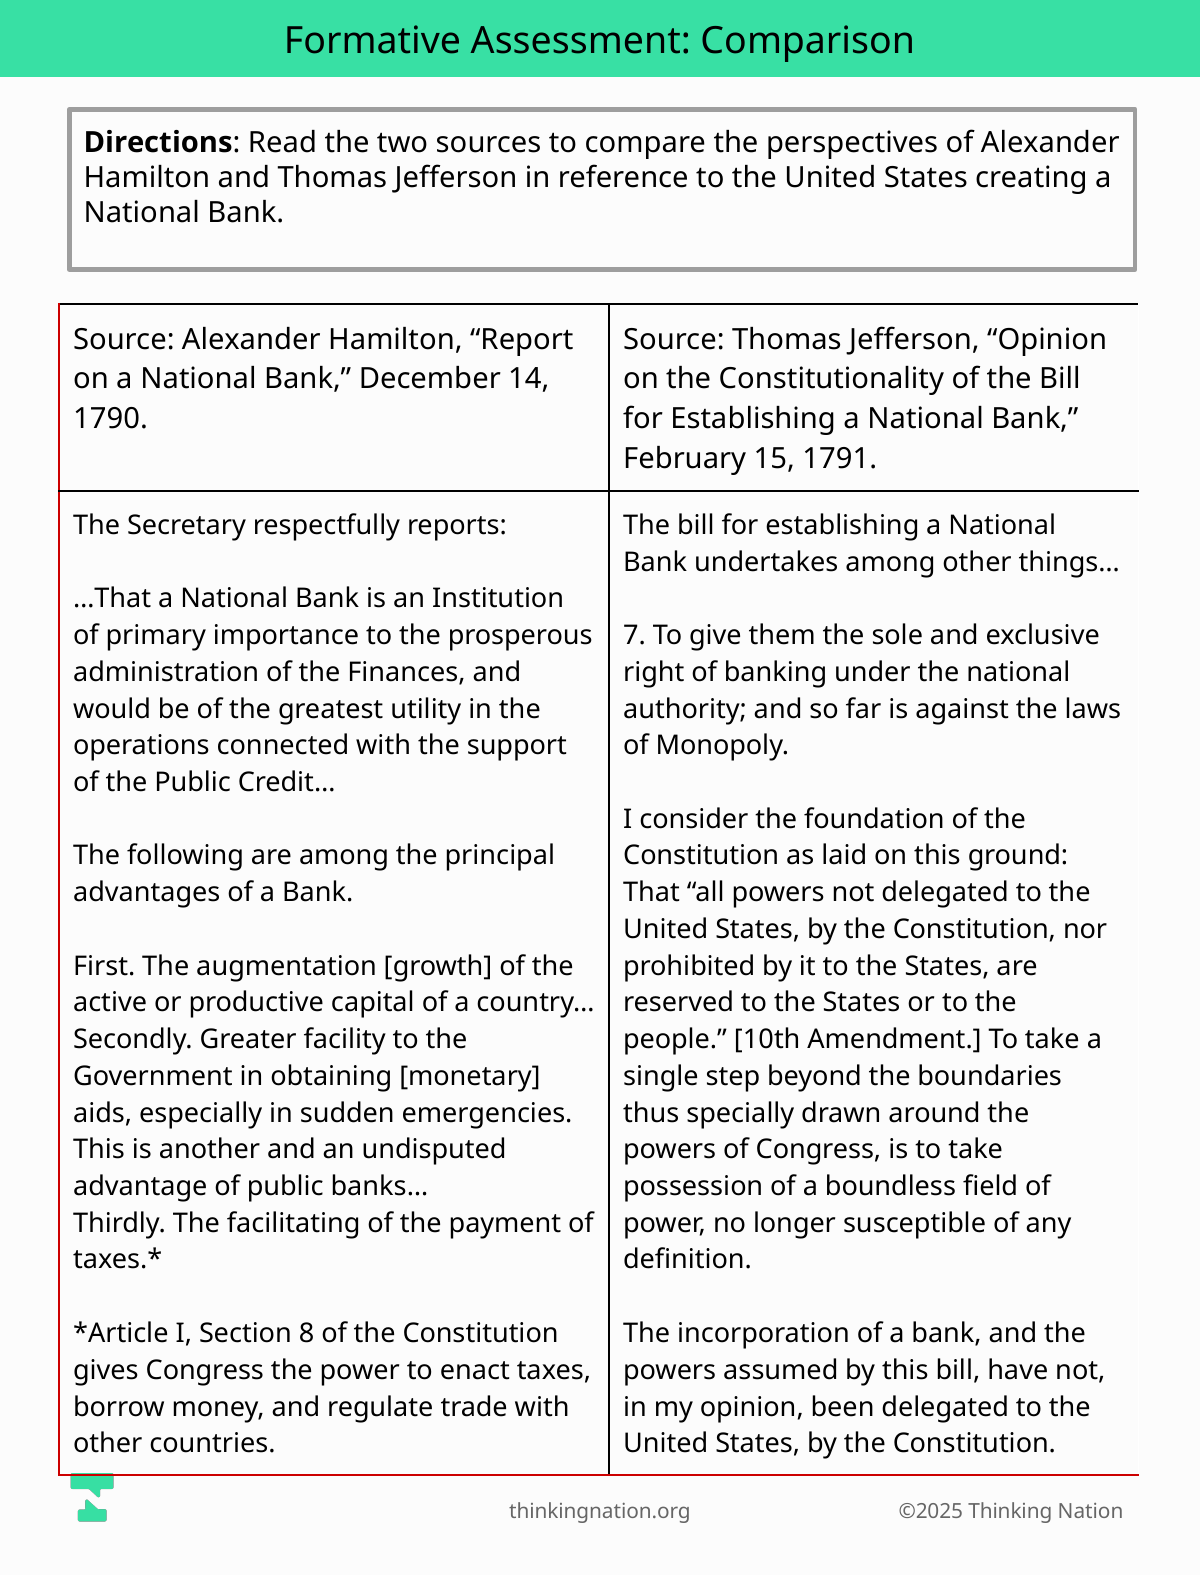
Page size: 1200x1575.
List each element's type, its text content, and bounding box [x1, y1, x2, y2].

text_box ©2025 Thinking Nation [854, 1483, 1139, 1532]
table_header Source: Alexander Hamilton, “Report on a National Bank,” December 14, 1790. [60, 305, 608, 490]
table_cell The bill for establishing a National Bank undertakes among other things… 7. To give them the sole and exclusive right of banking under the national authority; and so far is against the laws of Monopoly. I consider the foundation of the Constitution as laid on this ground: That “all powers not delegated to the United States, by the Constitution, nor prohibited by it to the States, are reserved to the States or to the people.” [10th Amendment.] To take a single step beyond the boundaries thus specially drawn around the powers of Congress, is to take possession of a boundless field of power, no longer susceptible of any definition. The incorporation of a bank, and the powers assumed by this bill, have not, in my opinion, been delegated to the United States, by the Constitution. [610, 492, 1138, 1474]
text_box thinkingnation.org [457, 1483, 742, 1532]
table_cell The Secretary respectfully reports: …That a National Bank is an Institution of primary importance to the prosperous administration of the Finances, and would be of the greatest utility in the operations connected with the support of the Public Credit… The following are among the principal advantages of a Bank. First. The augmentation [growth] of the active or productive capital of a country… Secondly. Greater facility to the Government in obtaining [monetary] aids, especially in sudden emergencies. This is another and an undisputed advantage of public banks… Thirdly. The facilitating of the payment of taxes.* *Article I, Section 8 of the Constitution gives Congress the power to enact taxes, borrow money, and regulate trade with other countries. [60, 492, 608, 1474]
text_box Formative Assessment: Comparison [0, 0, 1200, 77]
picture [58, 1463, 126, 1531]
table_header Source: Thomas Jefferson, “Opinion on the Constitutionality of the Bill for Establishing a National Bank,” February 15, 1791. [610, 305, 1138, 490]
text_box Directions: Read the two sources to compare the perspectives of Alexander Hamilton and Thomas Jefferson in reference to the United States creating a National Bank. [69, 109, 1136, 270]
